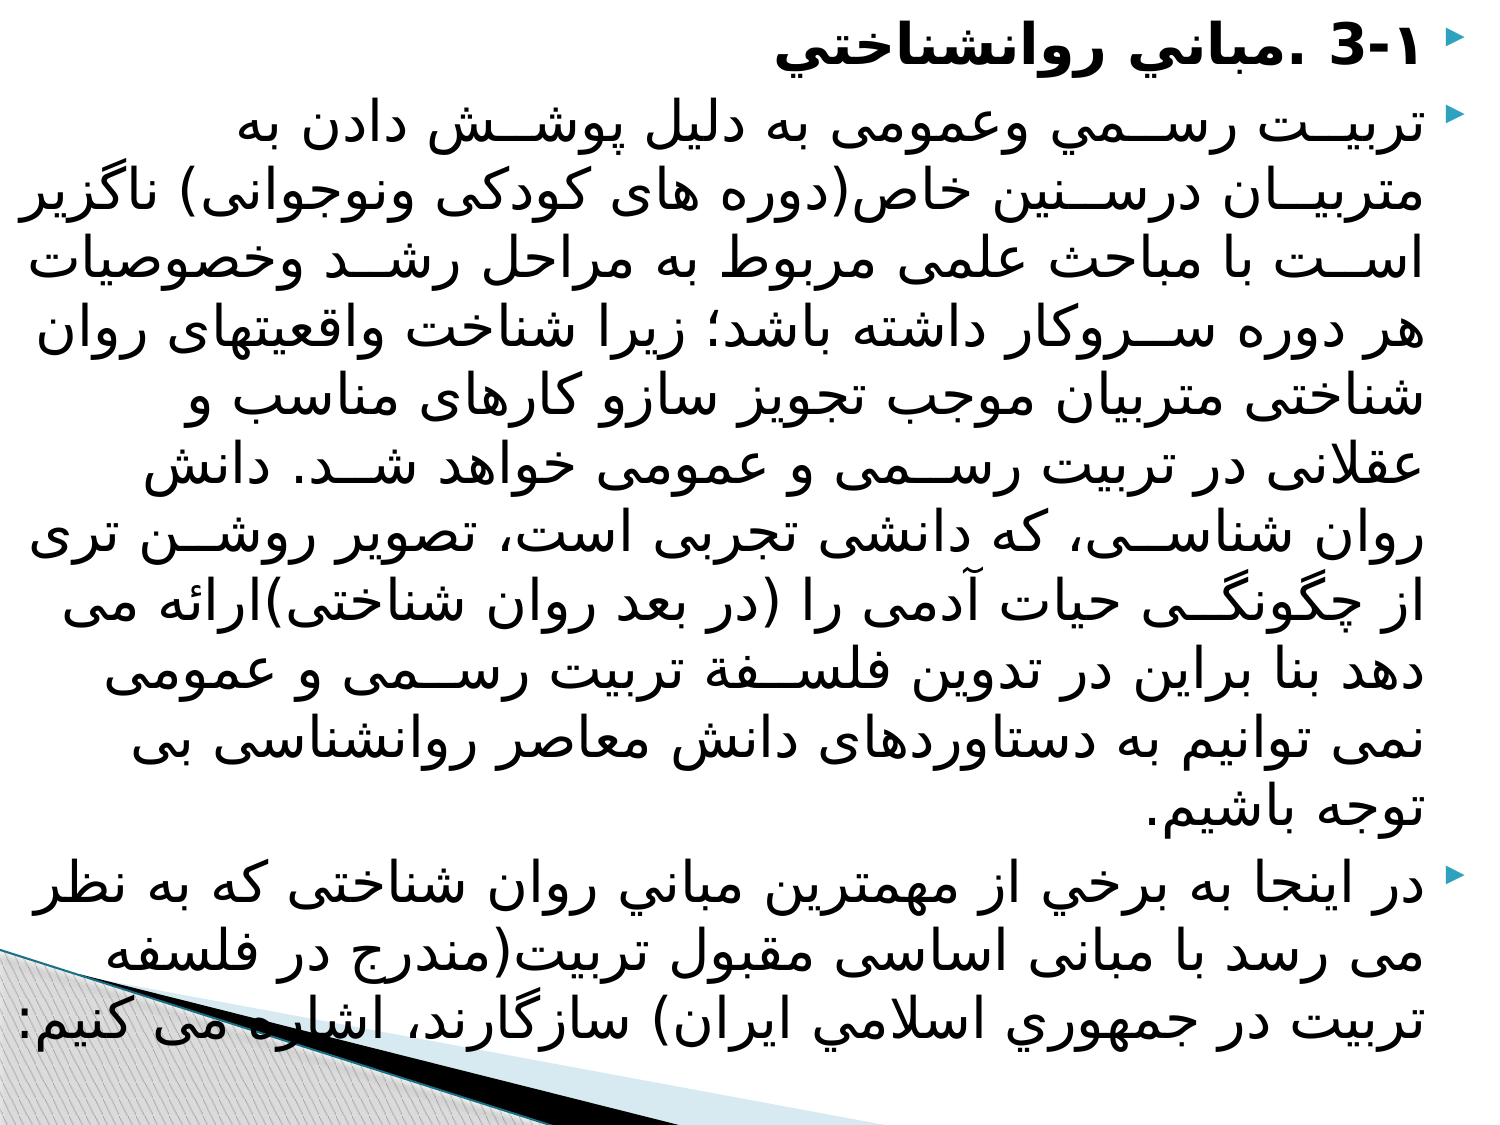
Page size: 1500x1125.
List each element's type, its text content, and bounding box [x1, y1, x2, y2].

list 3-۱ .مباني روانشناختي تربيــت رســمي وعمومی به دليل پوشــش دادن به متربيــان درســنين خاص(دوره های کودکی ونوجوانی) ناگزير اســت با مباحث علمی مربوط به مراحل رشــد وخصوصيات هر دوره ســروکار داشته باشد؛ زيرا شناخت واقعيتهای روان شناختی متربيان موجب تجويز سازو کارهای مناسب و عقلانی در تربيت رســمی و عمومی خواهد شــد. دانش روان شناســی، که دانشی تجربی است، تصوير روشــن تری از چگونگــی حيات آدمی را (در بعد روان شناختی)ارائه می دهد بنا براین در تدوين فلســفة تربيت رســمی و عمومی نمی توانيم به دستاوردهای دانش معاصر روانشناسی بی توجه باشيم. در اينجا به برخي از مهمترين مباني روان شناختی که به نظر می رسد با مبانی اساسی مقبول تربيت(مندرج در فلسفه تربيت در جمهوري اسلامي ايران) سازگارند، اشاره می کنيم: [0, 0, 1500, 1125]
